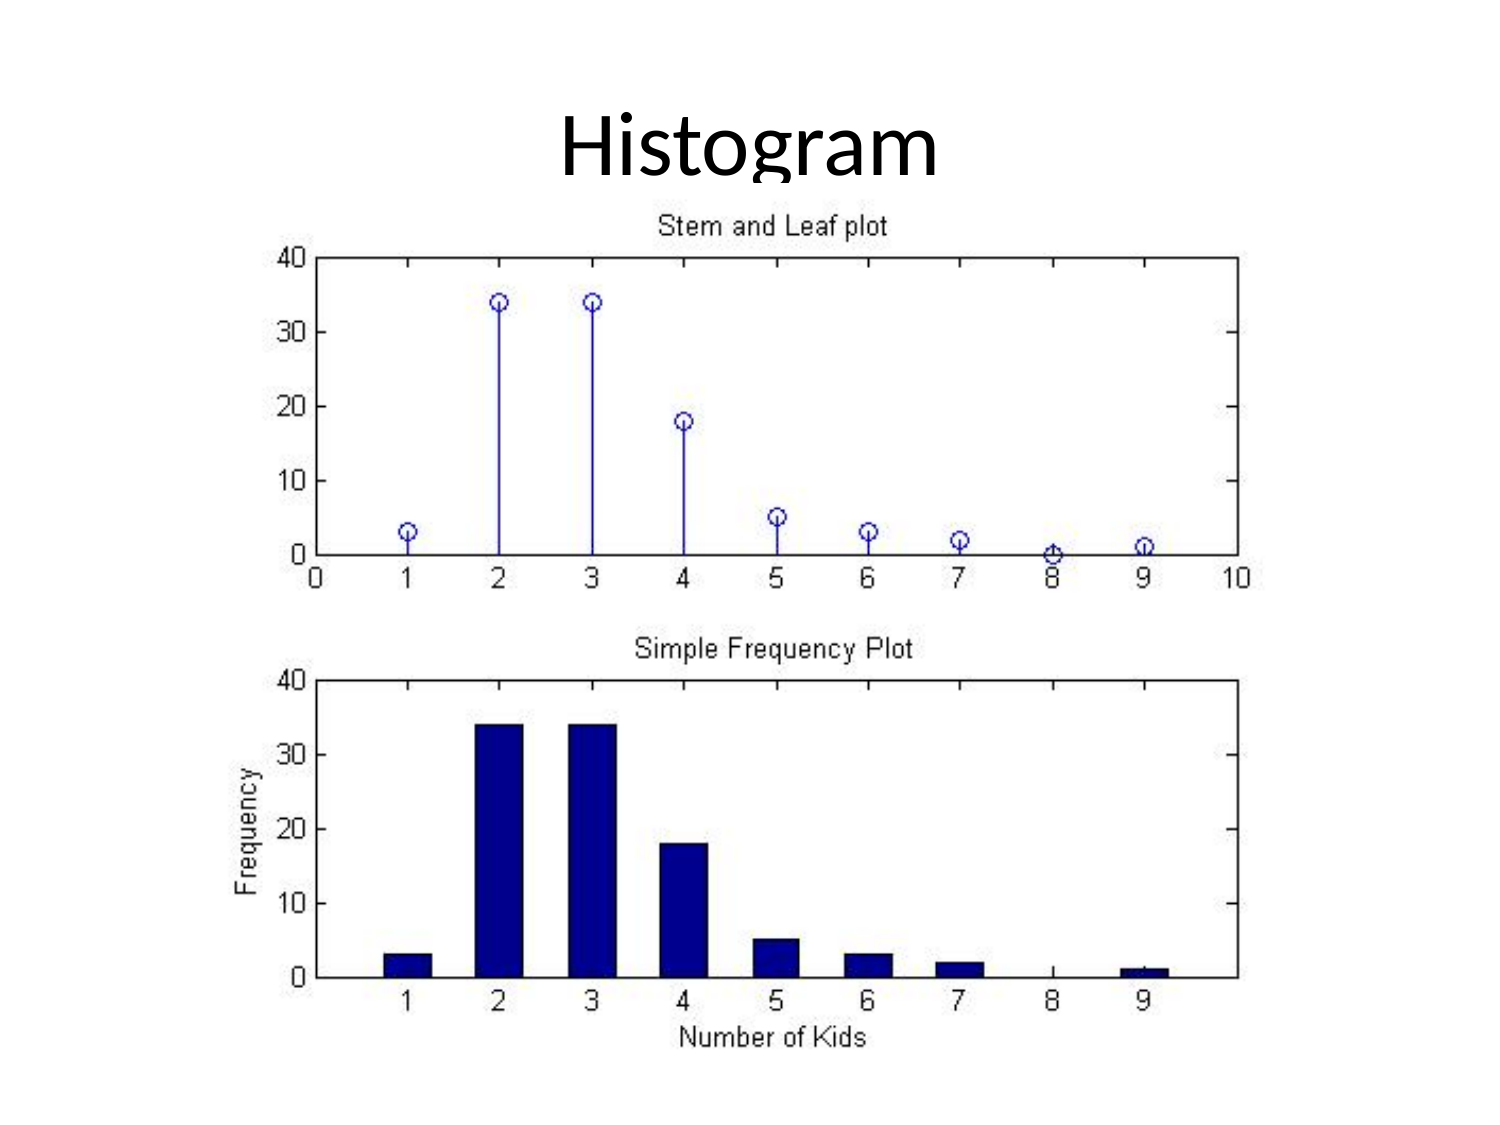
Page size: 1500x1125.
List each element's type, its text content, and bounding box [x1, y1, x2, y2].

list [161, 183, 1351, 1076]
title Histogram [75, 45, 1425, 233]
